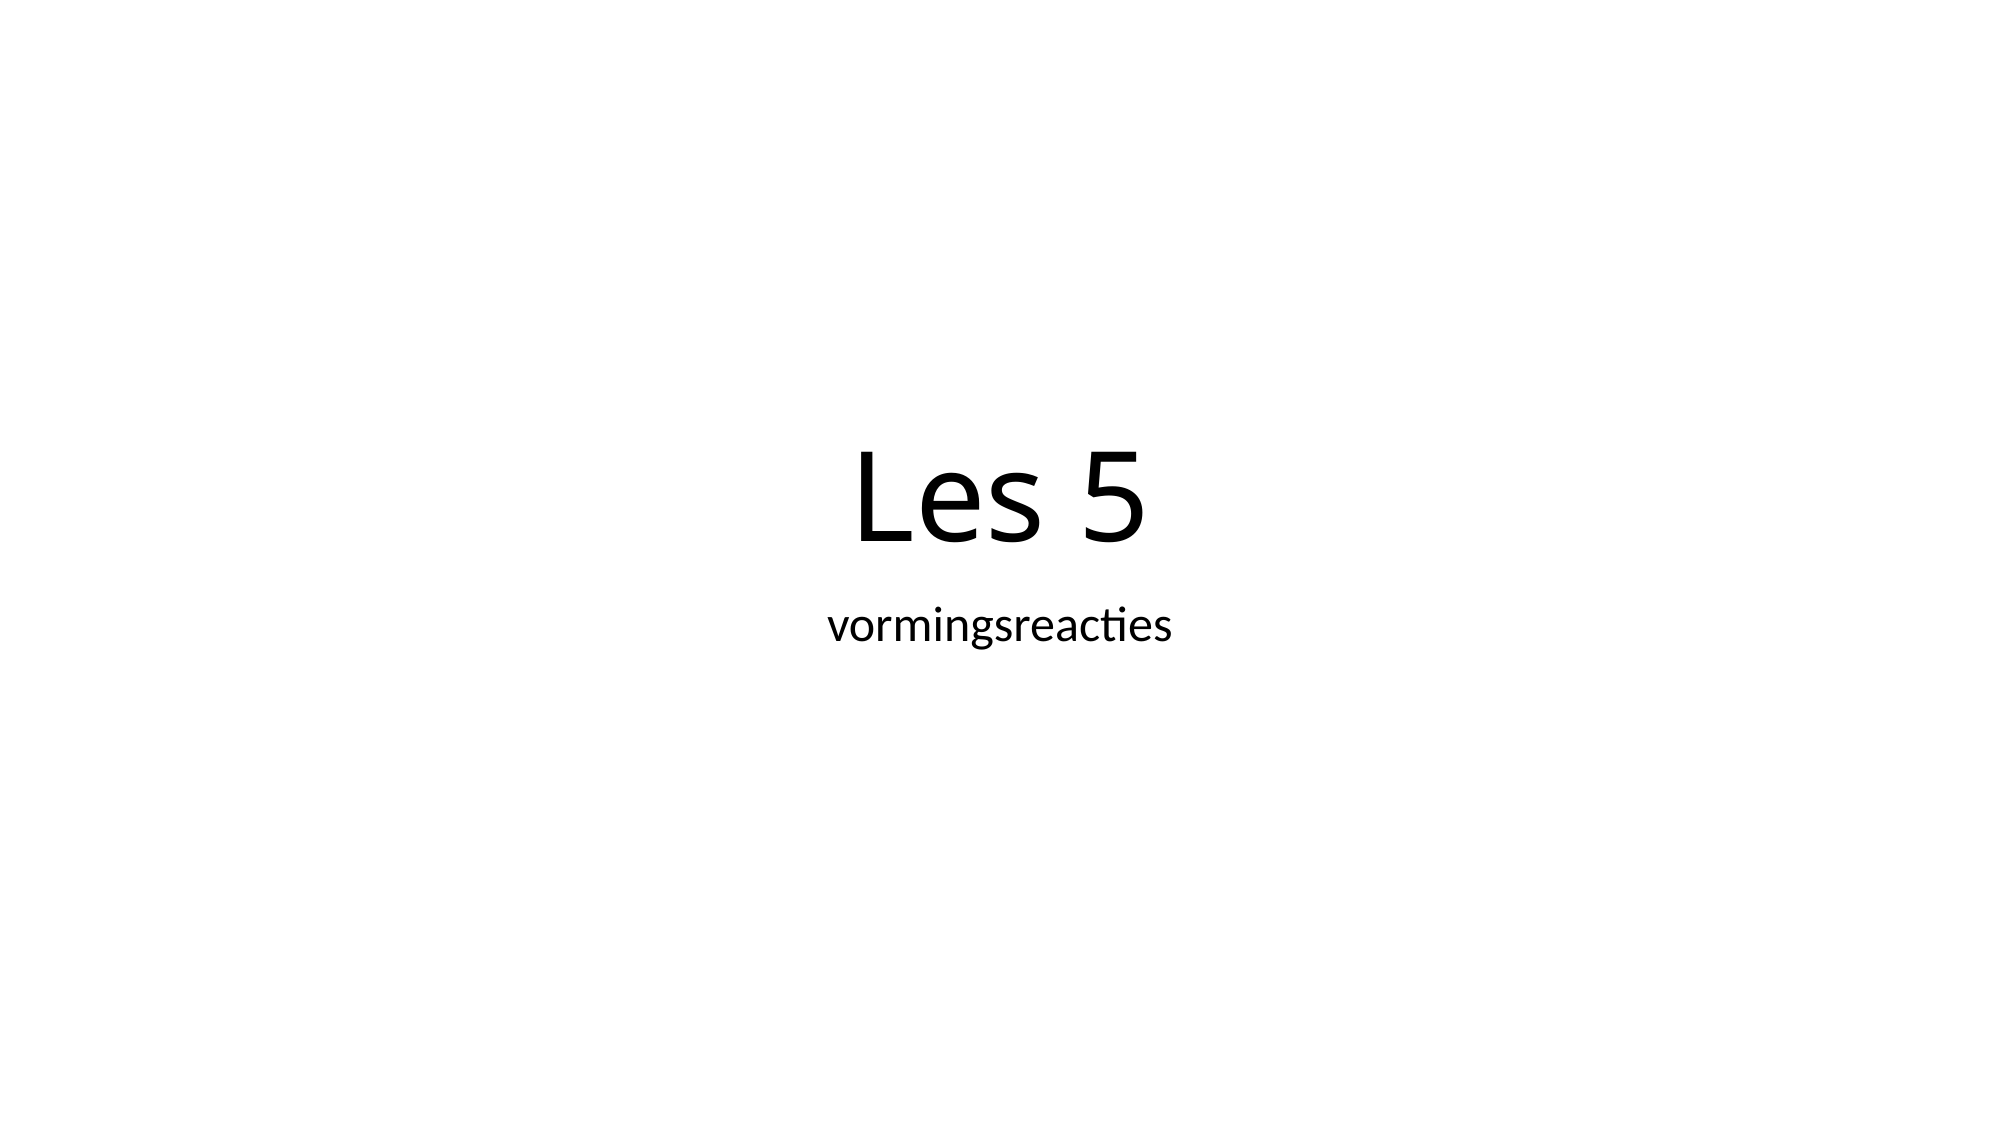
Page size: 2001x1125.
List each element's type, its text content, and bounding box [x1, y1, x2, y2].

subtitle vormingsreacties [249, 590, 1750, 863]
title Les 5 [249, 184, 1750, 576]
